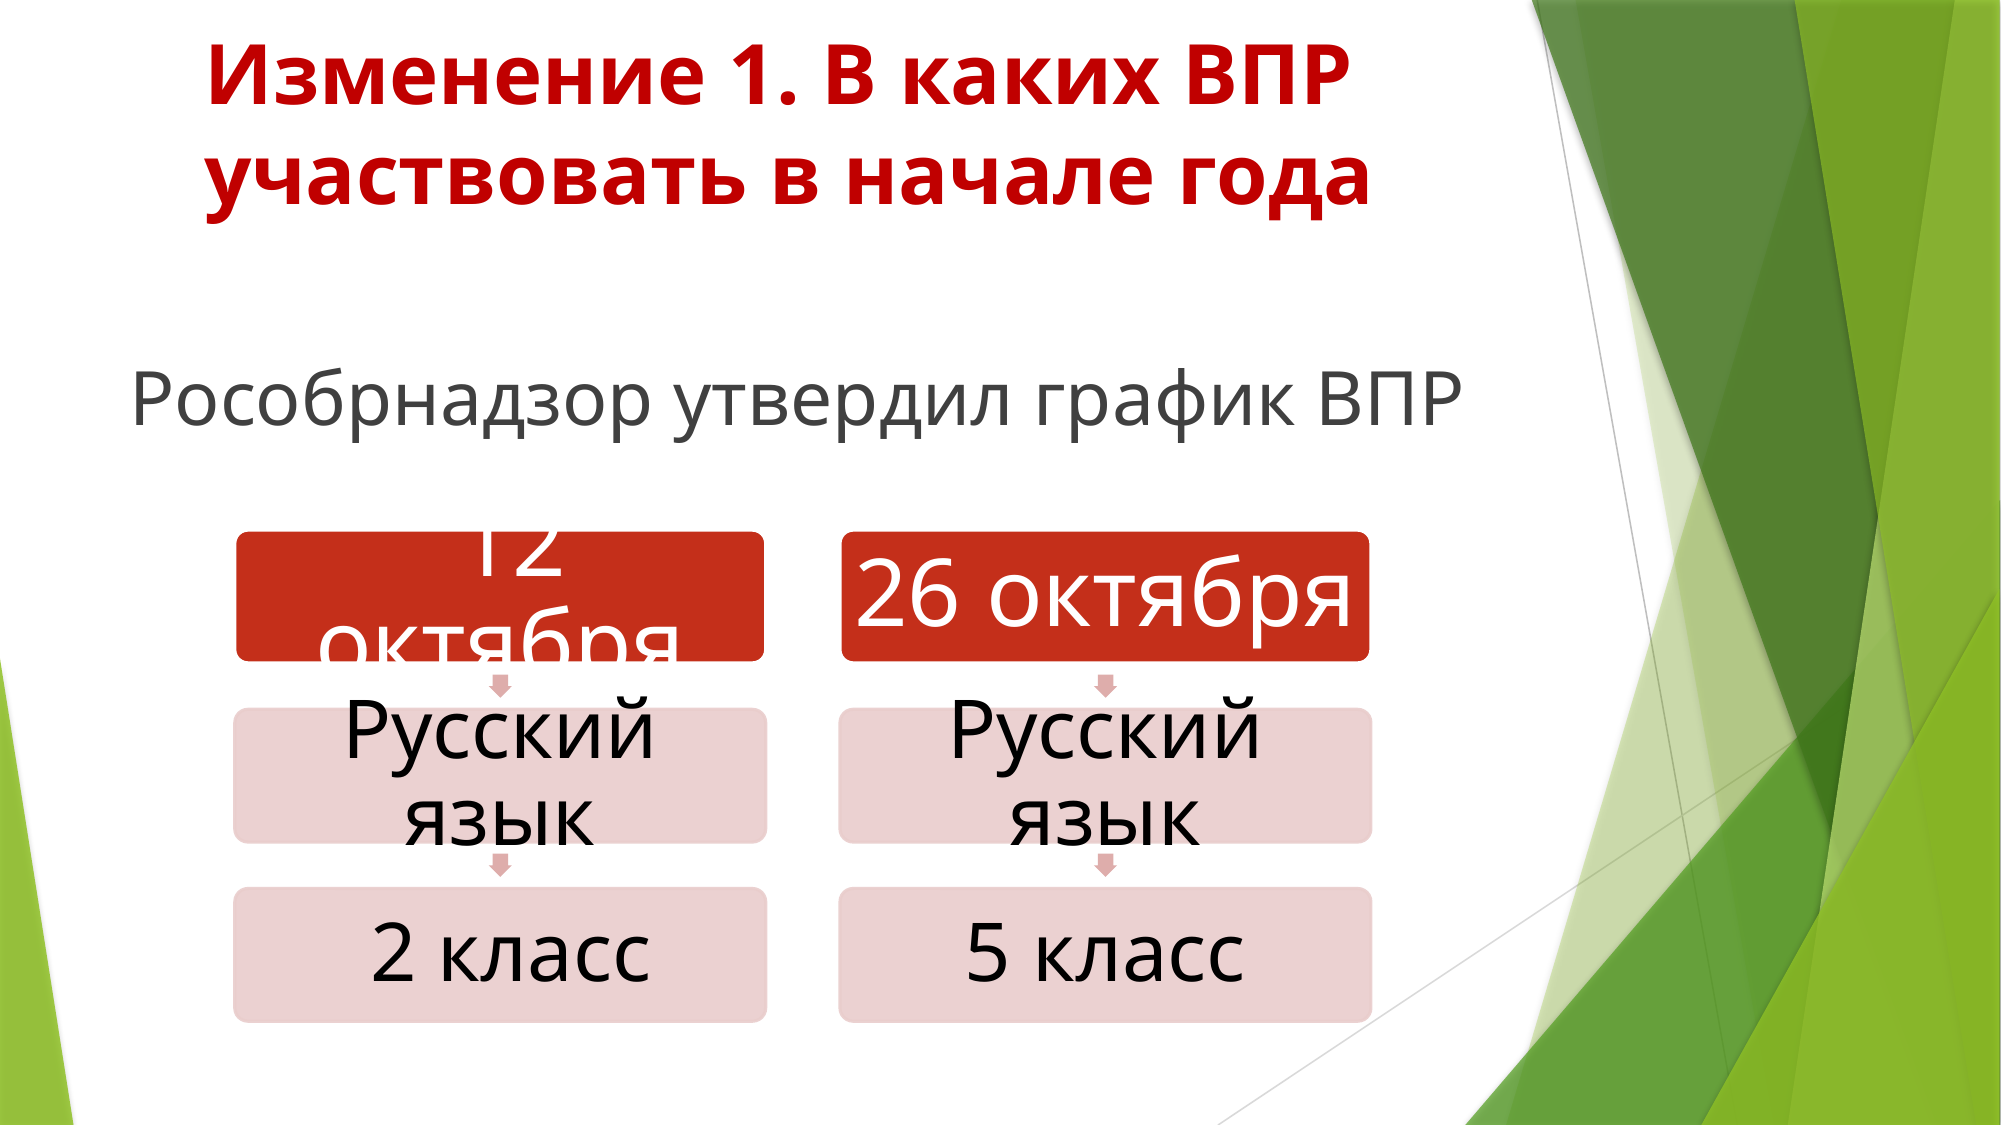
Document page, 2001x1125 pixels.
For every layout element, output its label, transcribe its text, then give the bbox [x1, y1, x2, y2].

title Изменение 1. В каких ВПР участвовать в начале года [21, 13, 1536, 267]
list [233, 341, 1372, 1125]
list Рособрнадзор утвердил график ВПР [68, 279, 1527, 449]
